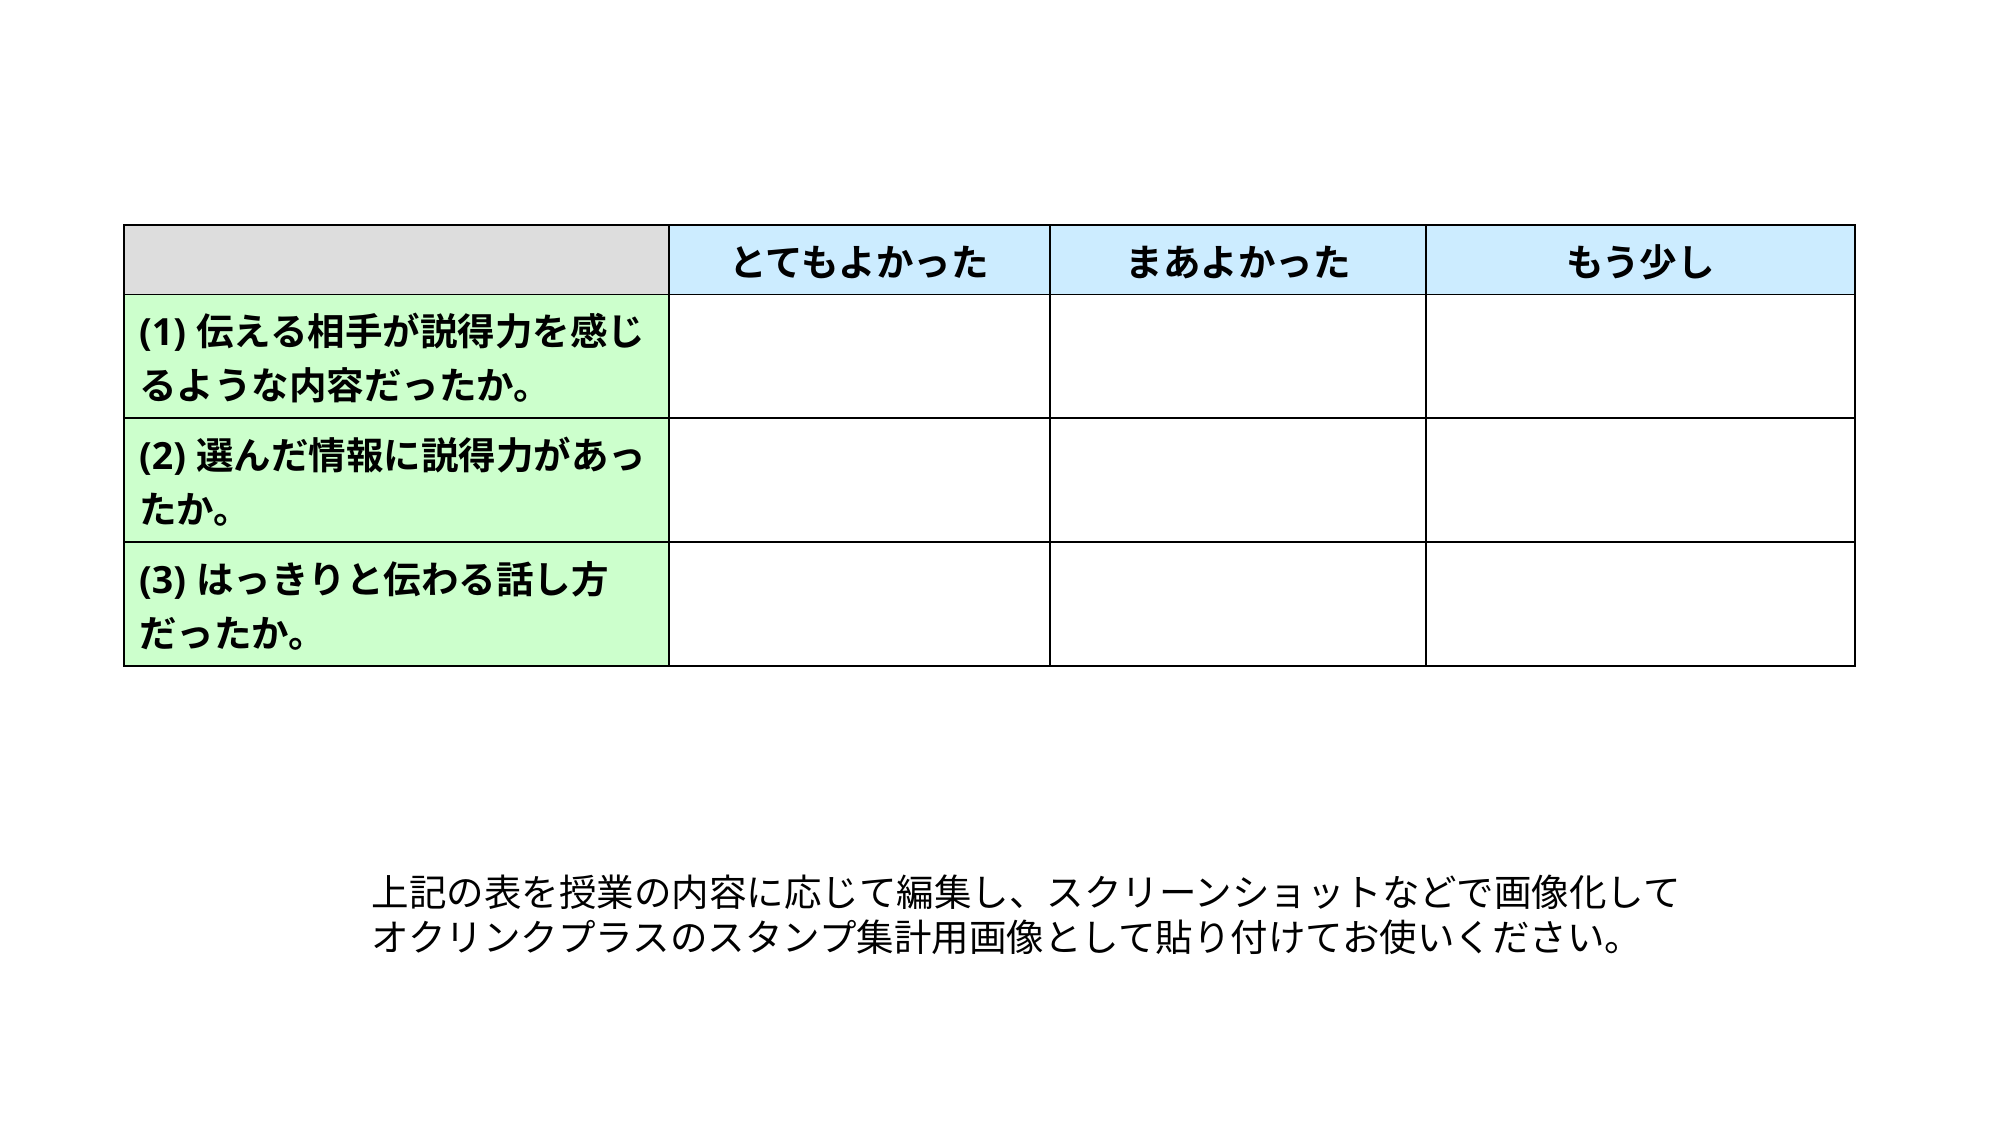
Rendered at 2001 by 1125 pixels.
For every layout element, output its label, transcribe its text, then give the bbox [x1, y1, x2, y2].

table_header とてもよかった [670, 226, 1049, 294]
table_cell [1427, 419, 1854, 541]
table_cell [1051, 295, 1425, 417]
table_cell [1427, 295, 1854, 417]
table_cell [1427, 543, 1854, 665]
table_cell (1)伝える相手が説得力を感じるような内容だったか。 [125, 295, 668, 417]
table_cell (2)選んだ情報に説得力があったか。 [125, 419, 668, 541]
table_cell [670, 419, 1049, 541]
table_header まあよかった [1051, 226, 1425, 294]
table_cell [1051, 419, 1425, 541]
table_cell [1051, 543, 1425, 665]
text_box 上記の表を授業の内容に応じて編集し、スクリーンショットなどで画像化して オクリンクプラスのスタンプ集計用画像として貼り付けてお使いください。 [356, 861, 1696, 966]
table_cell (3)はっきりと伝わる話し方だったか。 [125, 543, 668, 665]
table_cell [670, 295, 1049, 417]
table_cell [670, 543, 1049, 665]
table_header [125, 226, 668, 294]
table_header もう少し [1427, 226, 1854, 294]
